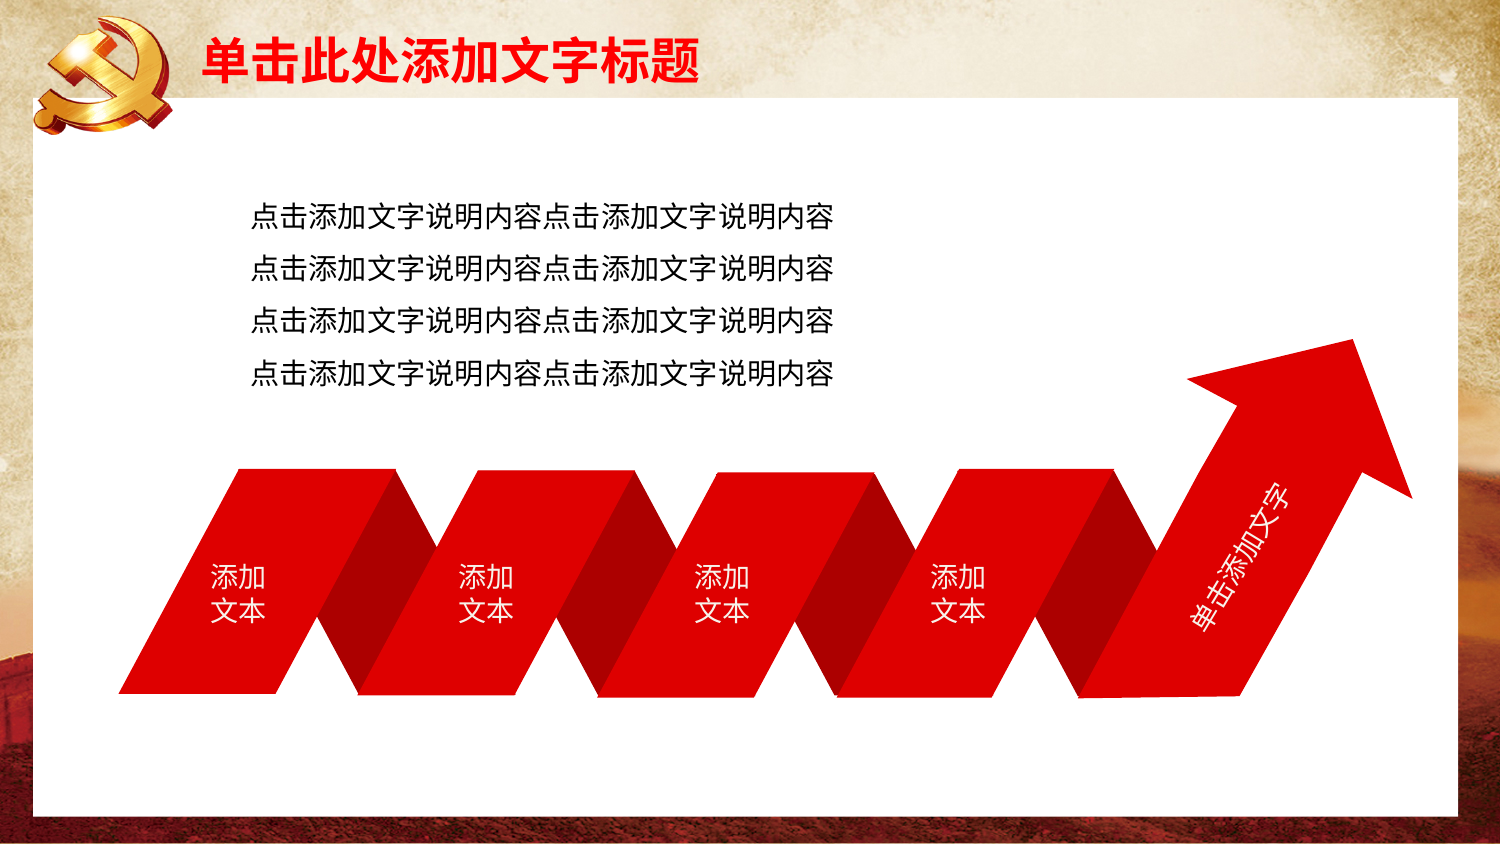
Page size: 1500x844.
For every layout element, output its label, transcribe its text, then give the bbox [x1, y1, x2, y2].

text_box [118, 468, 397, 694]
text_box [156, 22, 598, 108]
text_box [836, 468, 1115, 698]
text_box 点击添加文字说明内容点击添加文字说明内容 点击添加文字说明内容点击添加文字说明内容 点击添加文字说明内容点击添加文字说明内容 点击添加文字说明内容点击添加文字说明内容 [238, 174, 987, 396]
picture [0, 0, 1500, 844]
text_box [597, 472, 836, 698]
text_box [1120, 312, 1377, 760]
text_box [357, 470, 635, 696]
text_box [1115, 472, 1120, 627]
